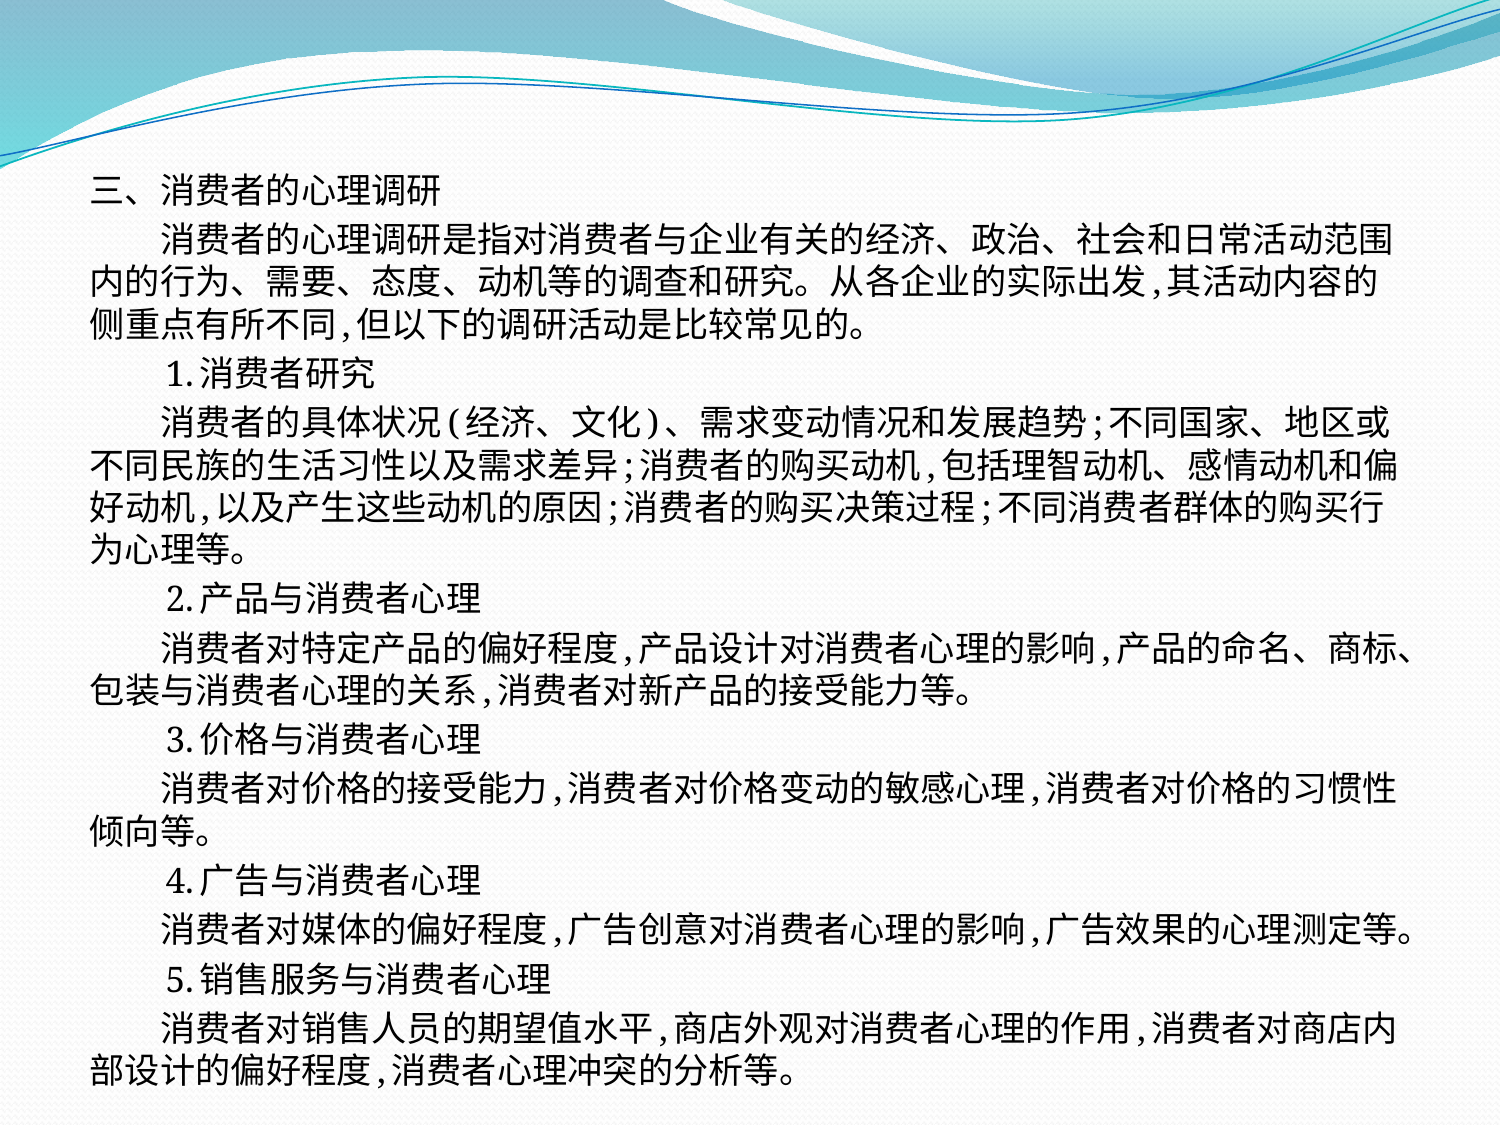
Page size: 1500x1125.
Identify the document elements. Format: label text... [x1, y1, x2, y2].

list 三、消费者的心理调研 消费者的心理调研是指对消费者与企业有关的经济、政治、社会和日常活动范围内的行为、需要、态度、动机等的调查和研究。从各企业的实际出发,其活动内容的侧重点有所不同,但以下的调研活动是比较常见的。 1.消费者研究 消费者的具体状况(经济、文化)、需求变动情况和发展趋势;不同国家、地区或不同民族的生活习性以及需求差异;消费者的购买动机,包括理智动机、感情动机和偏好动机,以及产生这些动机的原因;消费者的购买决策过程;不同消费者群体的购买行为心理等。 2.产品与消费者心理 消费者对特定产品的偏好程度,产品设计对消费者心理的影响,产品的命名、商标、包装与消费者心理的关系,消费者对新产品的接受能力等。 3.价格与消费者心理 消费者对价格的接受能力,消费者对价格变动的敏感心理,消费者对价格的习惯性倾向等。 4.广告与消费者心理 消费者对媒体的偏好程度,广告创意对消费者心理的影响,广告效果的心理测定等。 5.销售服务与消费者心理 消费者对销售人员的期望值水平,商店外观对消费者心理的作用,消费者对商店内部设计的偏好程度,消费者心理冲突的分析等。 [75, 160, 1425, 1125]
